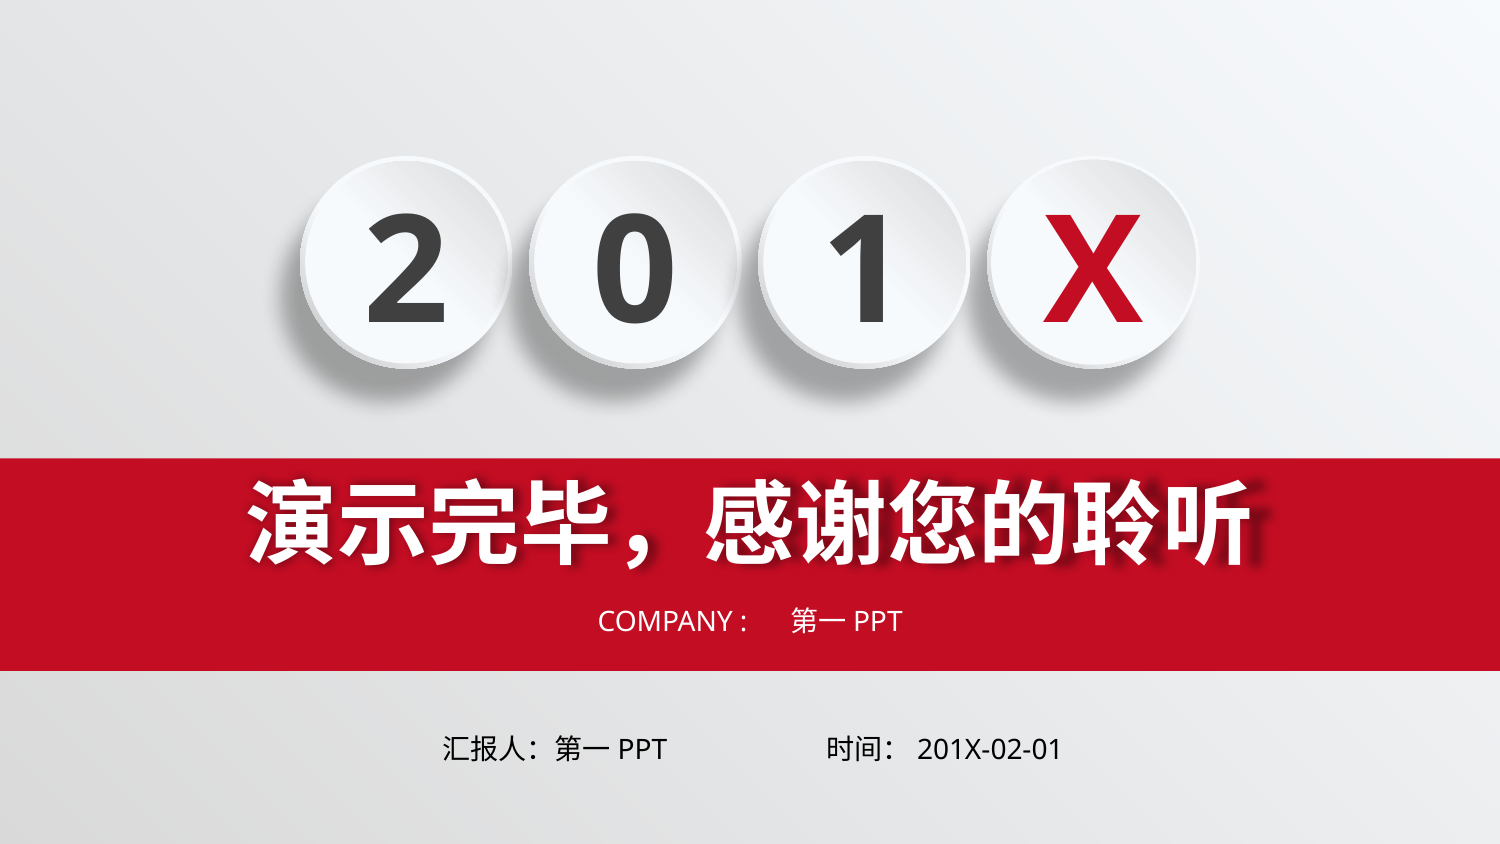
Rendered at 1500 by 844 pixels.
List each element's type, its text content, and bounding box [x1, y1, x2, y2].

text_box [0, 457, 1500, 672]
text_box COMPANY : 第一PPT [372, 598, 1129, 643]
text_box 演示完毕，感谢您的聆听 [177, 462, 1323, 580]
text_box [758, 155, 971, 369]
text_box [529, 155, 742, 369]
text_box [987, 155, 1200, 369]
text_box 汇报人：第一PPT [360, 724, 750, 773]
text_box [300, 155, 513, 369]
text_box 时间：201X-02-01 [750, 724, 1140, 773]
